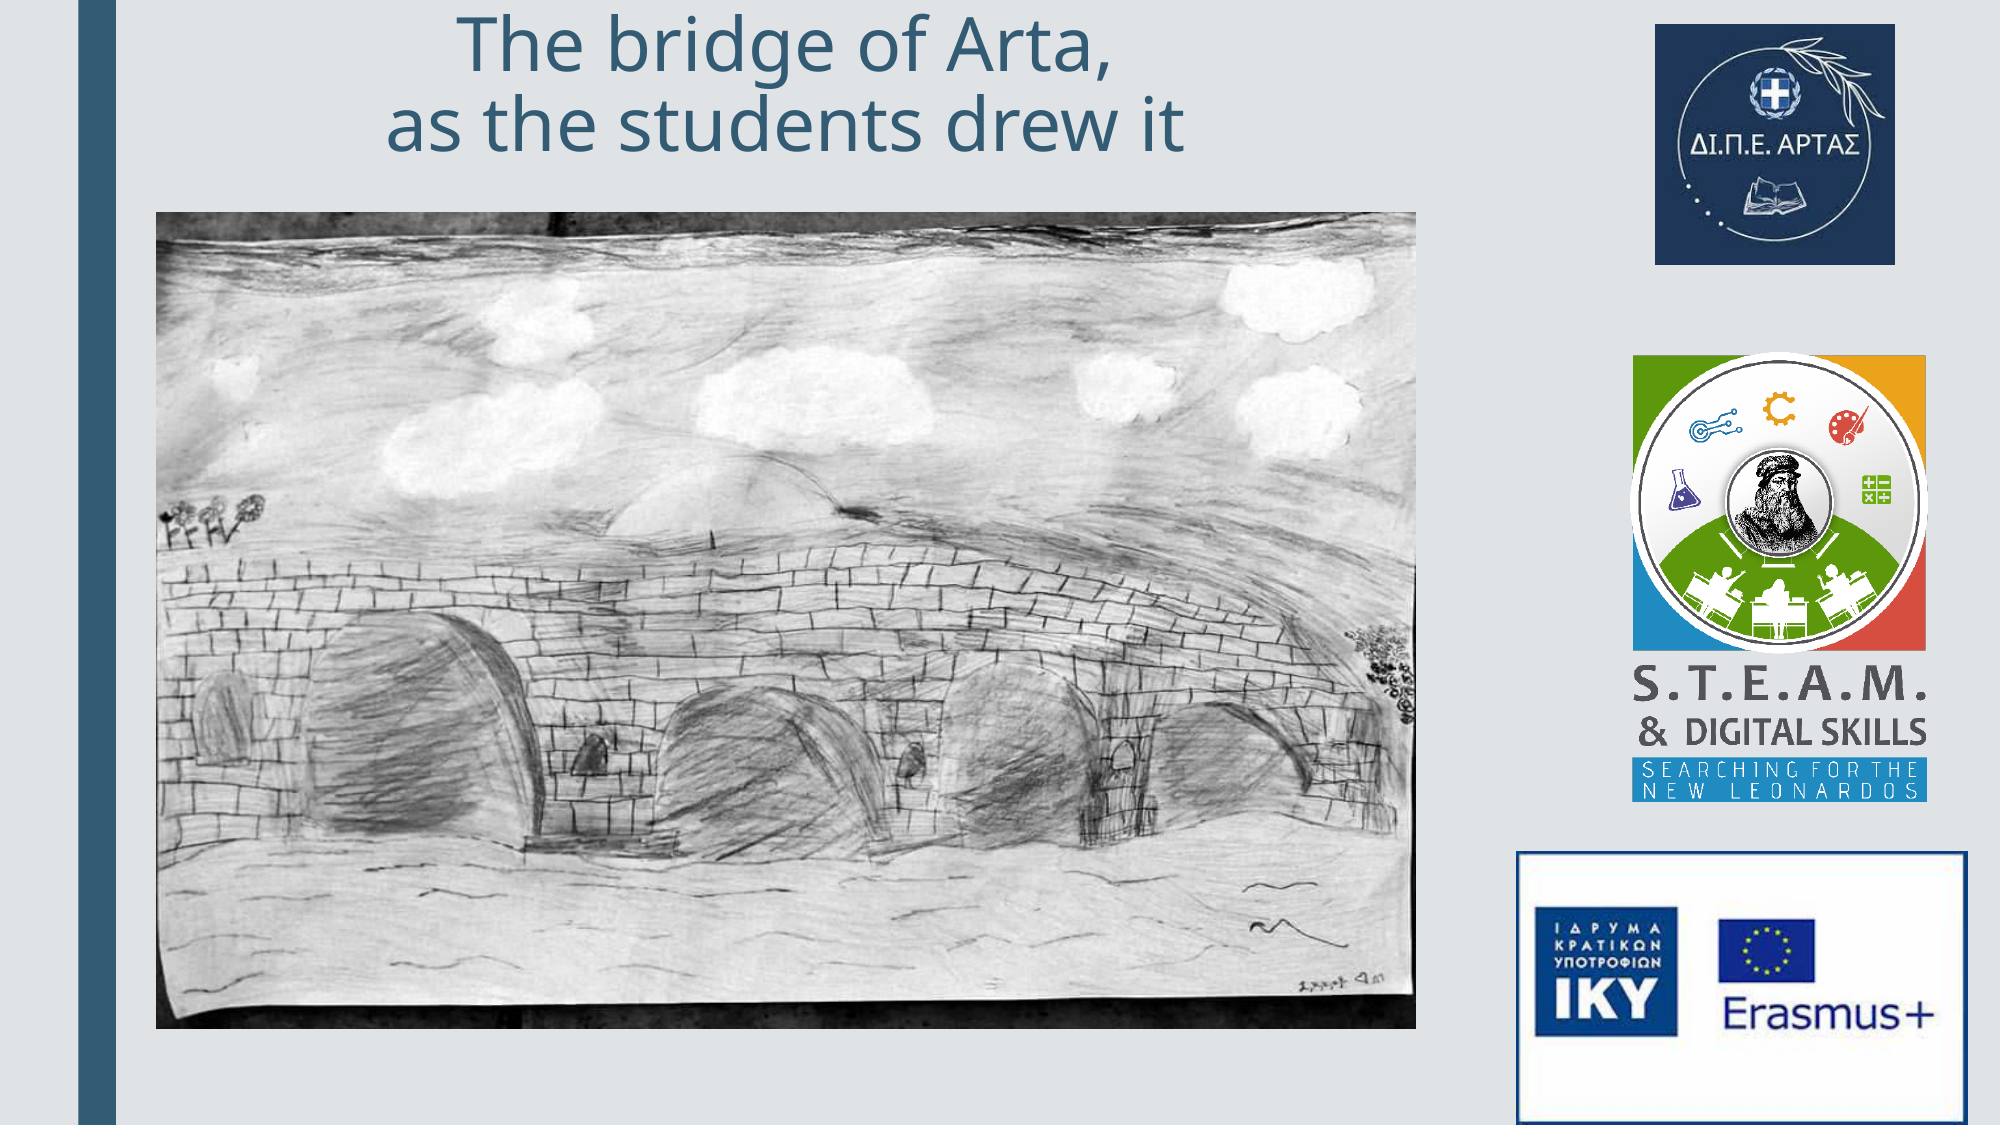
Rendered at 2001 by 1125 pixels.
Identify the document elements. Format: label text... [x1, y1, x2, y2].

text_box The bridge of Arta, as the students drew it [156, 0, 1415, 212]
picture [1630, 352, 1928, 802]
picture [1516, 851, 1968, 1125]
picture [156, 212, 1416, 1029]
picture [1655, 24, 1895, 265]
